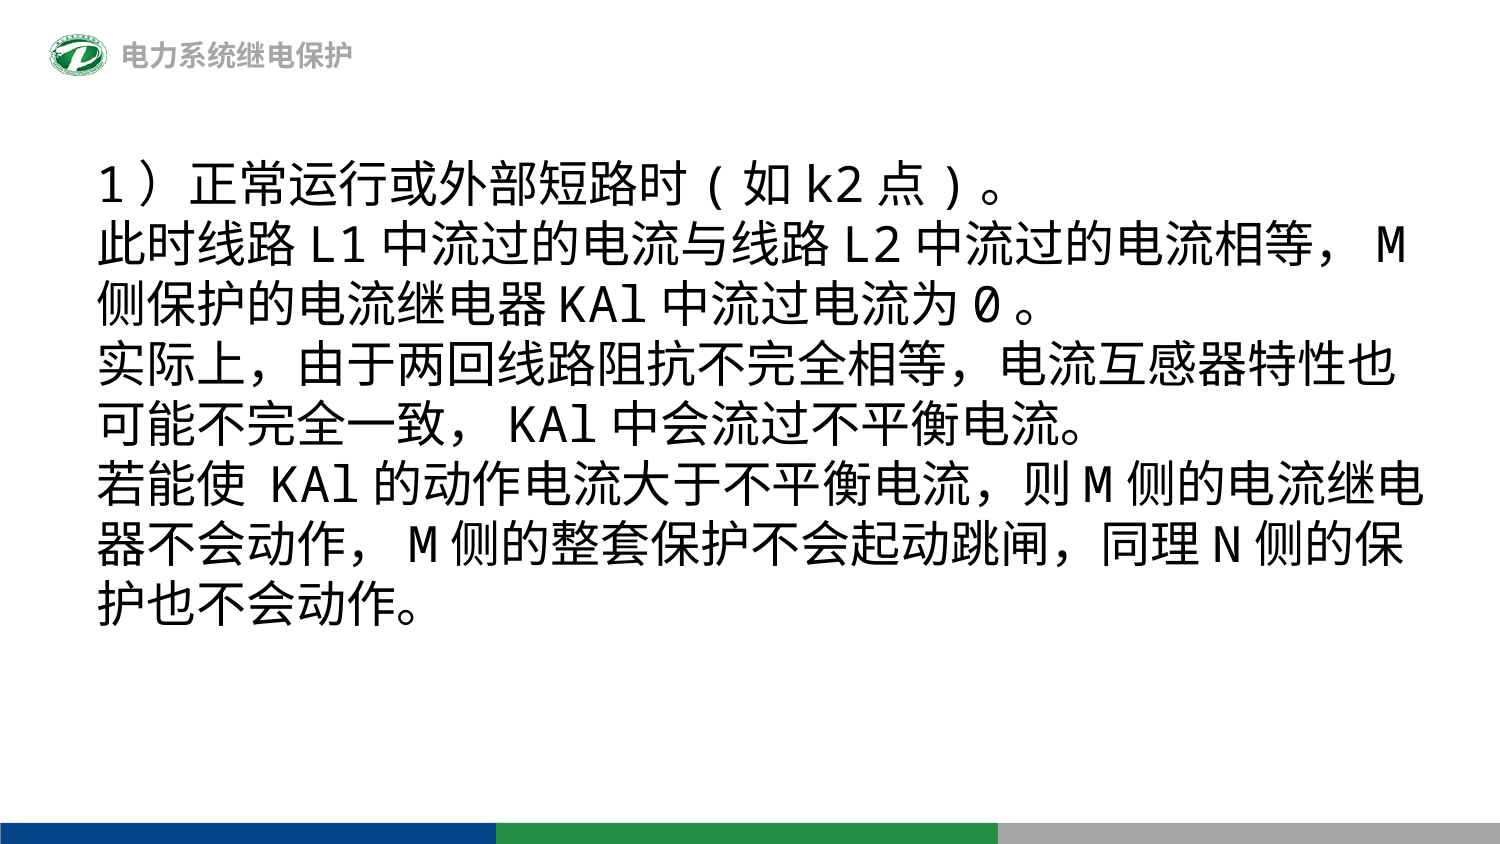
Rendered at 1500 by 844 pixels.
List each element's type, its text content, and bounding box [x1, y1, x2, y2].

picture [41, 19, 118, 91]
text_box [0, 821, 494, 844]
text_box 1）正常运行或外部短路时(如k2点)。 此时线路L1中流过的电流与线路L2中流过的电流相等，M侧保护的电流继电器KAl中流过电流为0。 实际上，由于两回线路阻抗不完全相等，电流互感器特性也可能不完全一致，KAl中会流过不平衡电流。 若能使 KAl的动作电流大于不平衡电流，则M侧的电流继电器不会动作，M侧的整套保护不会起动跳闸，同理N侧的保护也不会动作。 [82, 144, 1442, 640]
text_box [996, 821, 1500, 844]
text_box [494, 821, 996, 844]
text_box 电力系统继电保护 [122, 29, 384, 80]
